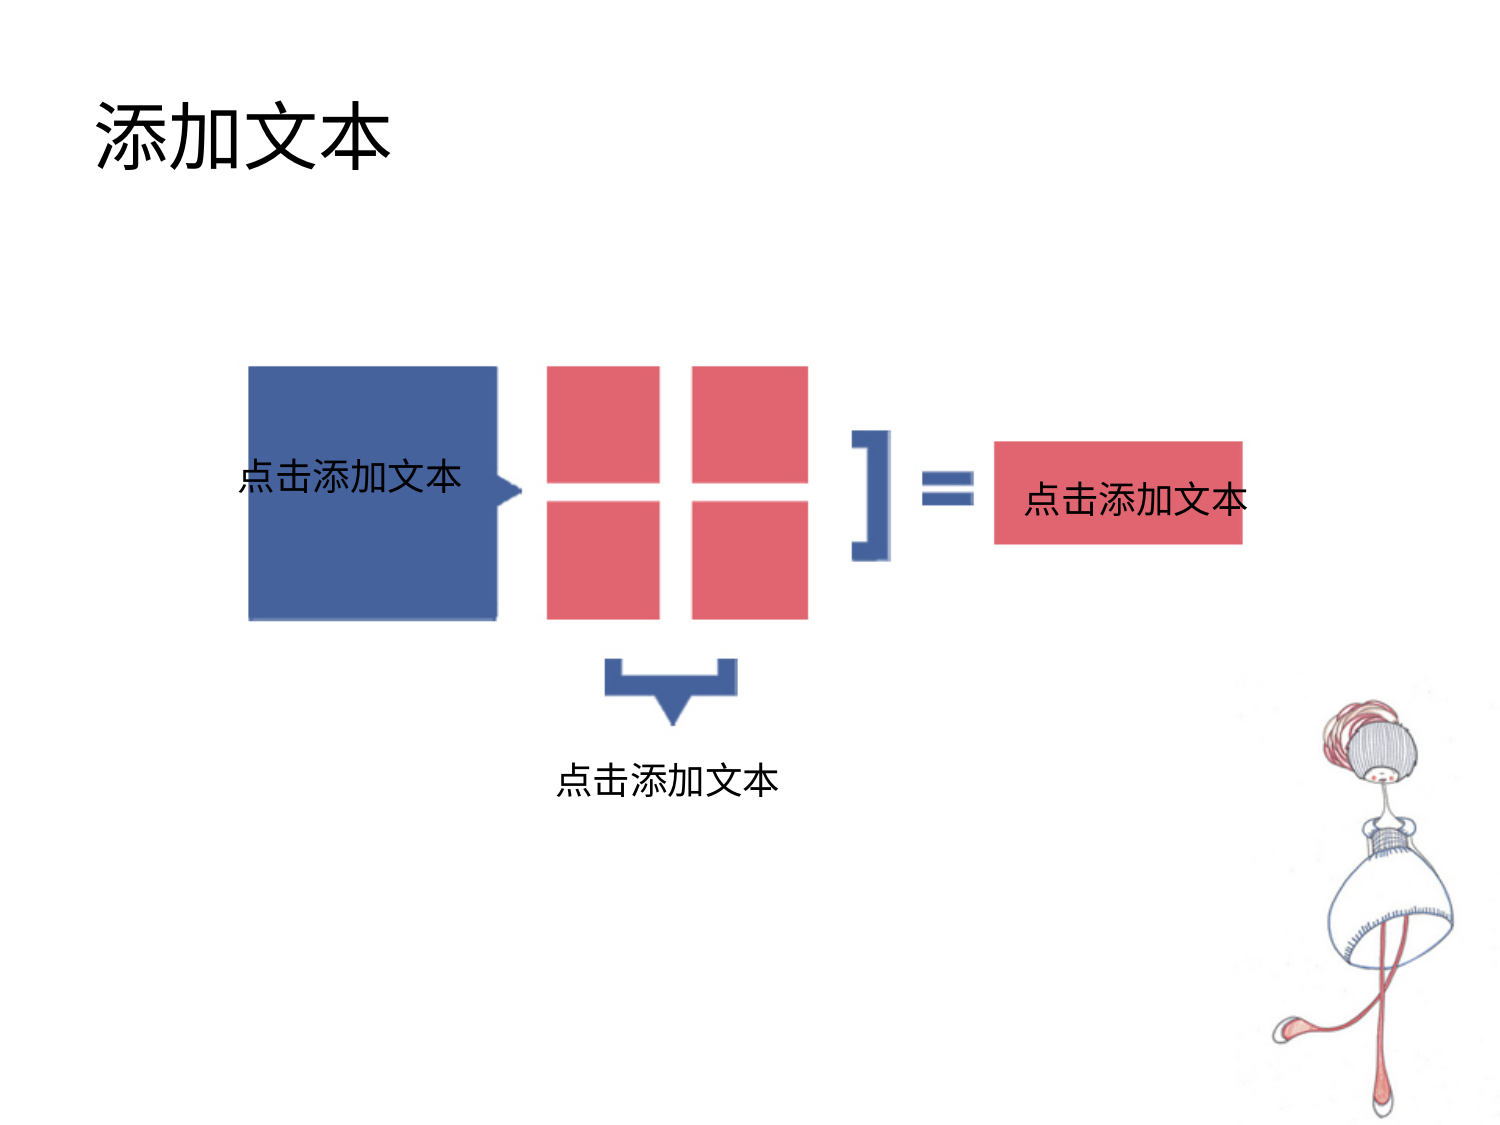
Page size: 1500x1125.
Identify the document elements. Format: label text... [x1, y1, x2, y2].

text_box 点击添加文本 [540, 749, 796, 810]
text_box 点击添加文本 [222, 445, 516, 505]
picture [0, 0, 1500, 1125]
text_box 点击添加文本 [1009, 468, 1264, 529]
text_box 添加文本 [78, 81, 409, 187]
